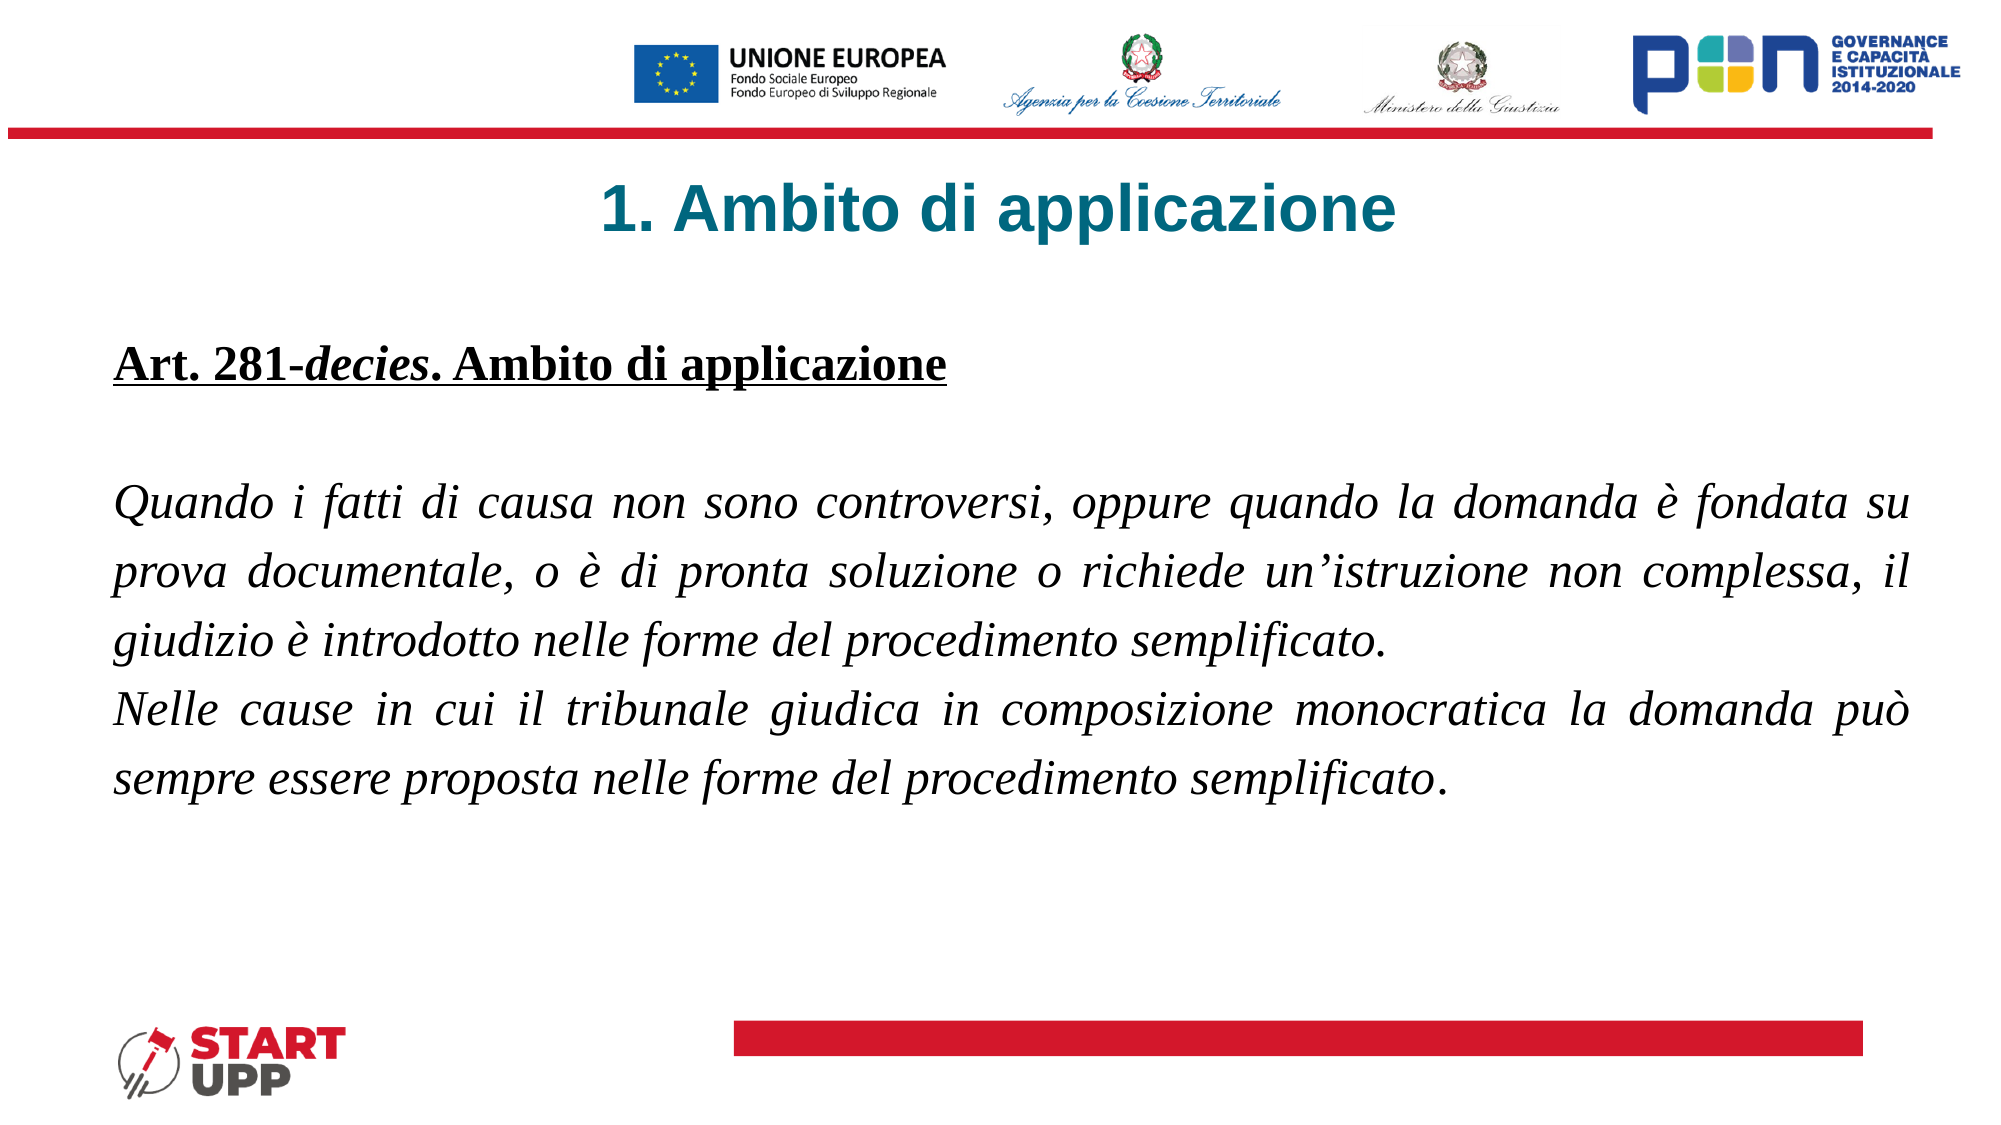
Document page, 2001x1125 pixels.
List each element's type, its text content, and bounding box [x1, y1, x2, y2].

picture [612, 24, 1972, 119]
title 1. Ambito di applicazione [67, 144, 1932, 271]
list Art. 281-decies. Ambito di applicazione Quando i fatti di causa non sono controversi, oppure quando la domanda è fondata su prova documentale, o è di pronta soluzione o richiede un’istruzione non complessa, il giudizio è introdotto nelle forme del procedimento semplificato. Nelle cause in cui il tribunale giudica in composizione monocratica la domanda può sempre essere proposta nelle forme del procedimento semplificato. [67, 301, 1933, 1000]
picture [114, 1019, 351, 1103]
